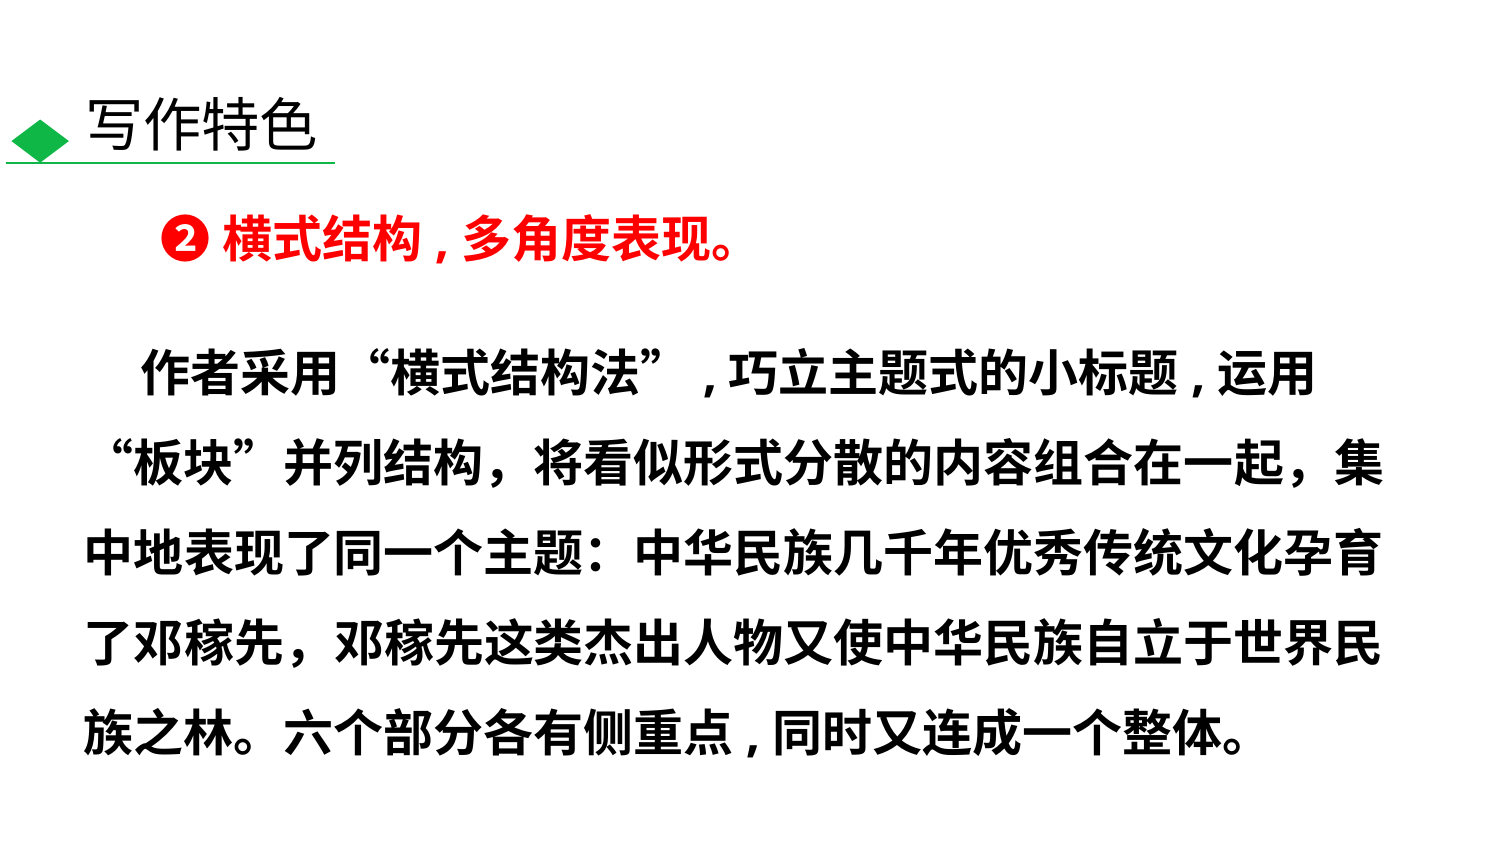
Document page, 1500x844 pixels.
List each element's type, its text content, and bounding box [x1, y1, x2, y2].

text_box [5, 80, 336, 167]
text_box 作者采用“横式结构法”,巧立主题式的小标题,运用“板块”并列结构，将看似形式分散的内容组合在一起，集中地表现了同一个主题：中华民族几千年优秀传统文化孕育了邓稼先，邓稼先这类杰出人物又使中华民族自立于世界民族之林。六个部分各有侧重点,同时又连成一个整体。 [69, 303, 1425, 769]
text_box ❷横式结构,多角度表现。 [145, 200, 776, 276]
